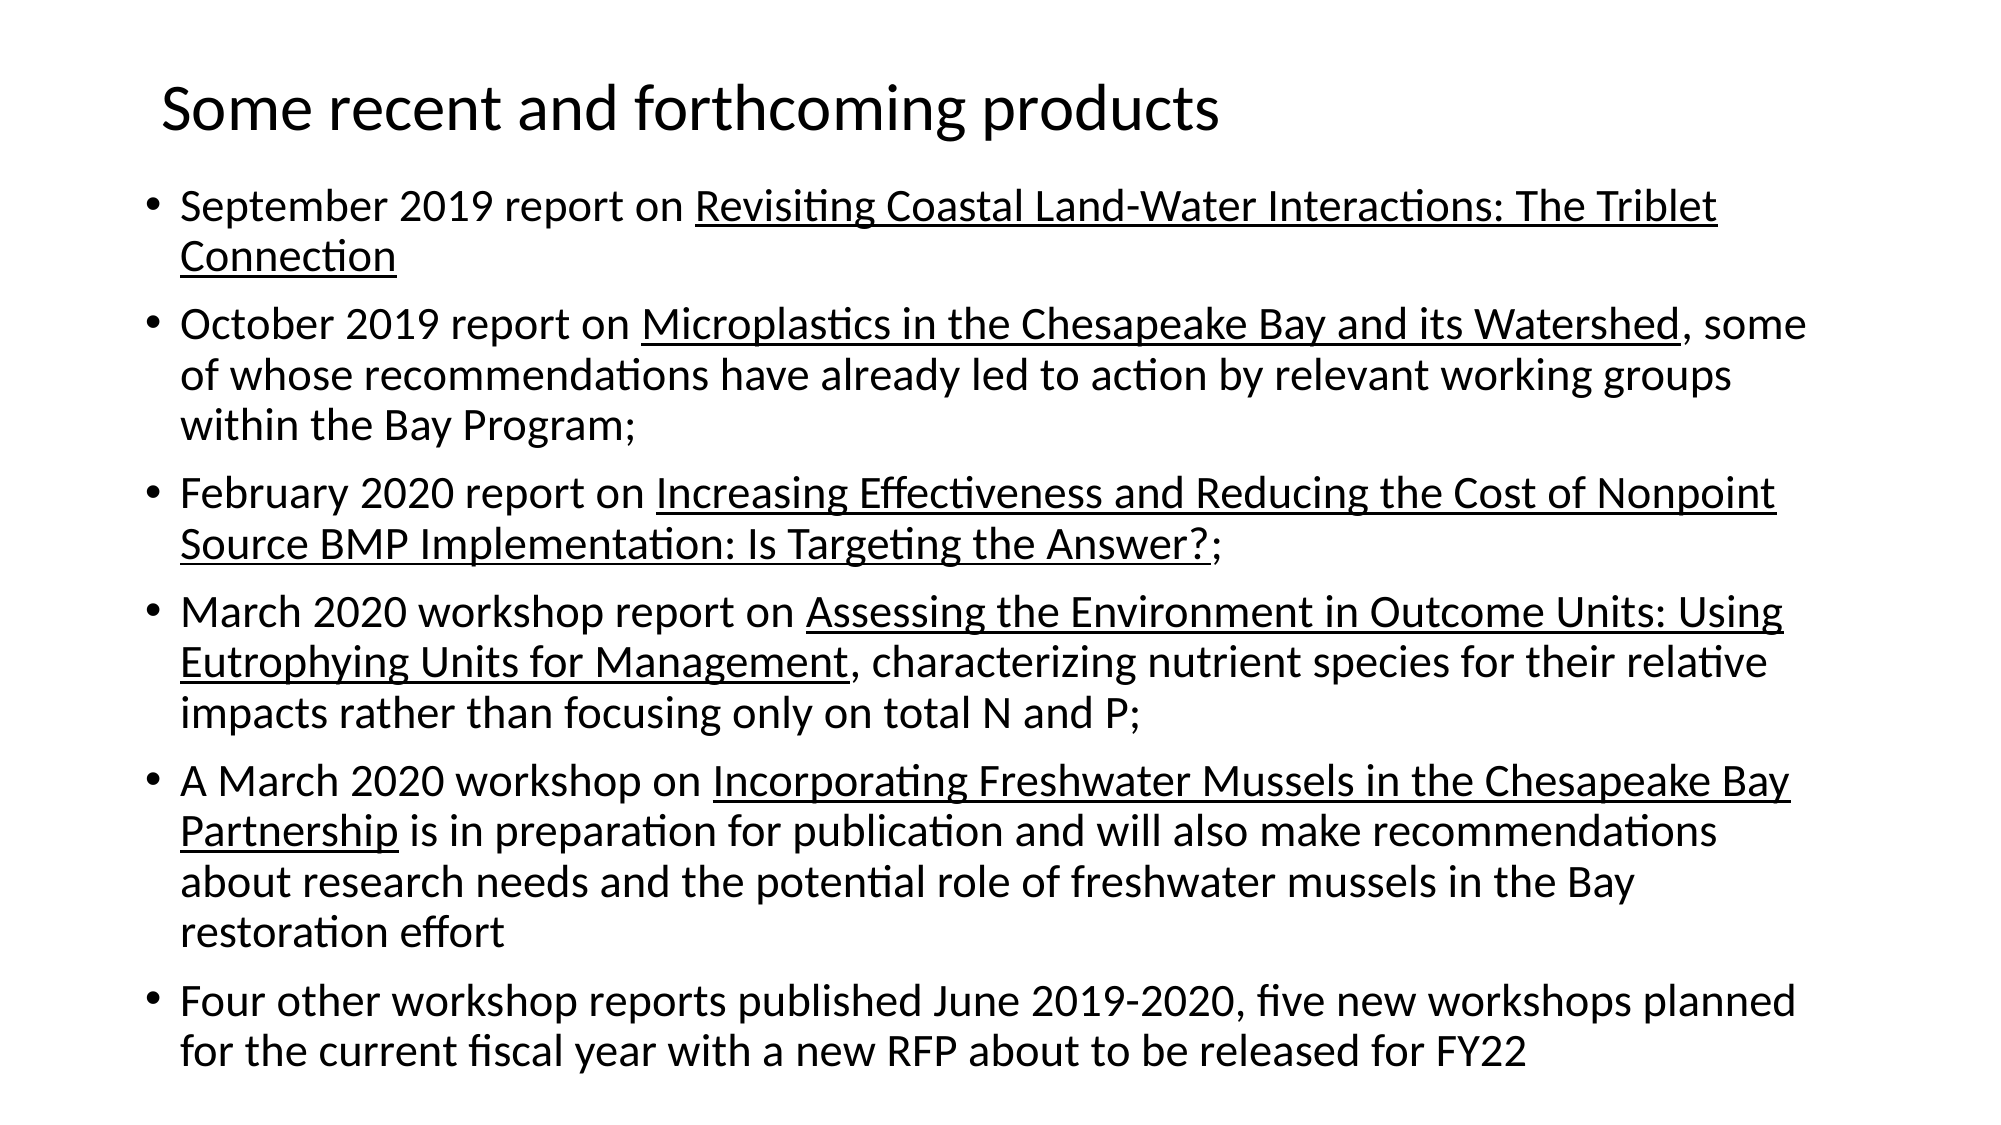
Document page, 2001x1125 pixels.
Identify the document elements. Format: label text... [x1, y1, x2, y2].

title Some recent and forthcoming products [146, 0, 1872, 218]
list September 2019 report on Revisiting Coastal Land-Water Interactions: The Triblet Connection October 2019 report on Microplastics in the Chesapeake Bay and its Watershed, some of whose recommendations have already led to action by relevant working groups within the Bay Program; February 2020 report on Increasing Effectiveness and Reducing the Cost of Nonpoint Source BMP Implementation: Is Targeting the Answer?; March 2020 workshop report on Assessing the Environment in Outcome Units: Using Eutrophying Units for Management, characterizing nutrient species for their relative impacts rather than focusing only on total N and P; A March 2020 workshop on Incorporating Freshwater Mussels in the Chesapeake Bay Partnership is in preparation for publication and will also make recommendations about research needs and the potential role of freshwater mussels in the Bay restoration effort Four other workshop reports published June 2019-2020, five new workshops planned for the current fiscal year with a new RFP about to be released for FY22 [130, 173, 1856, 1092]
